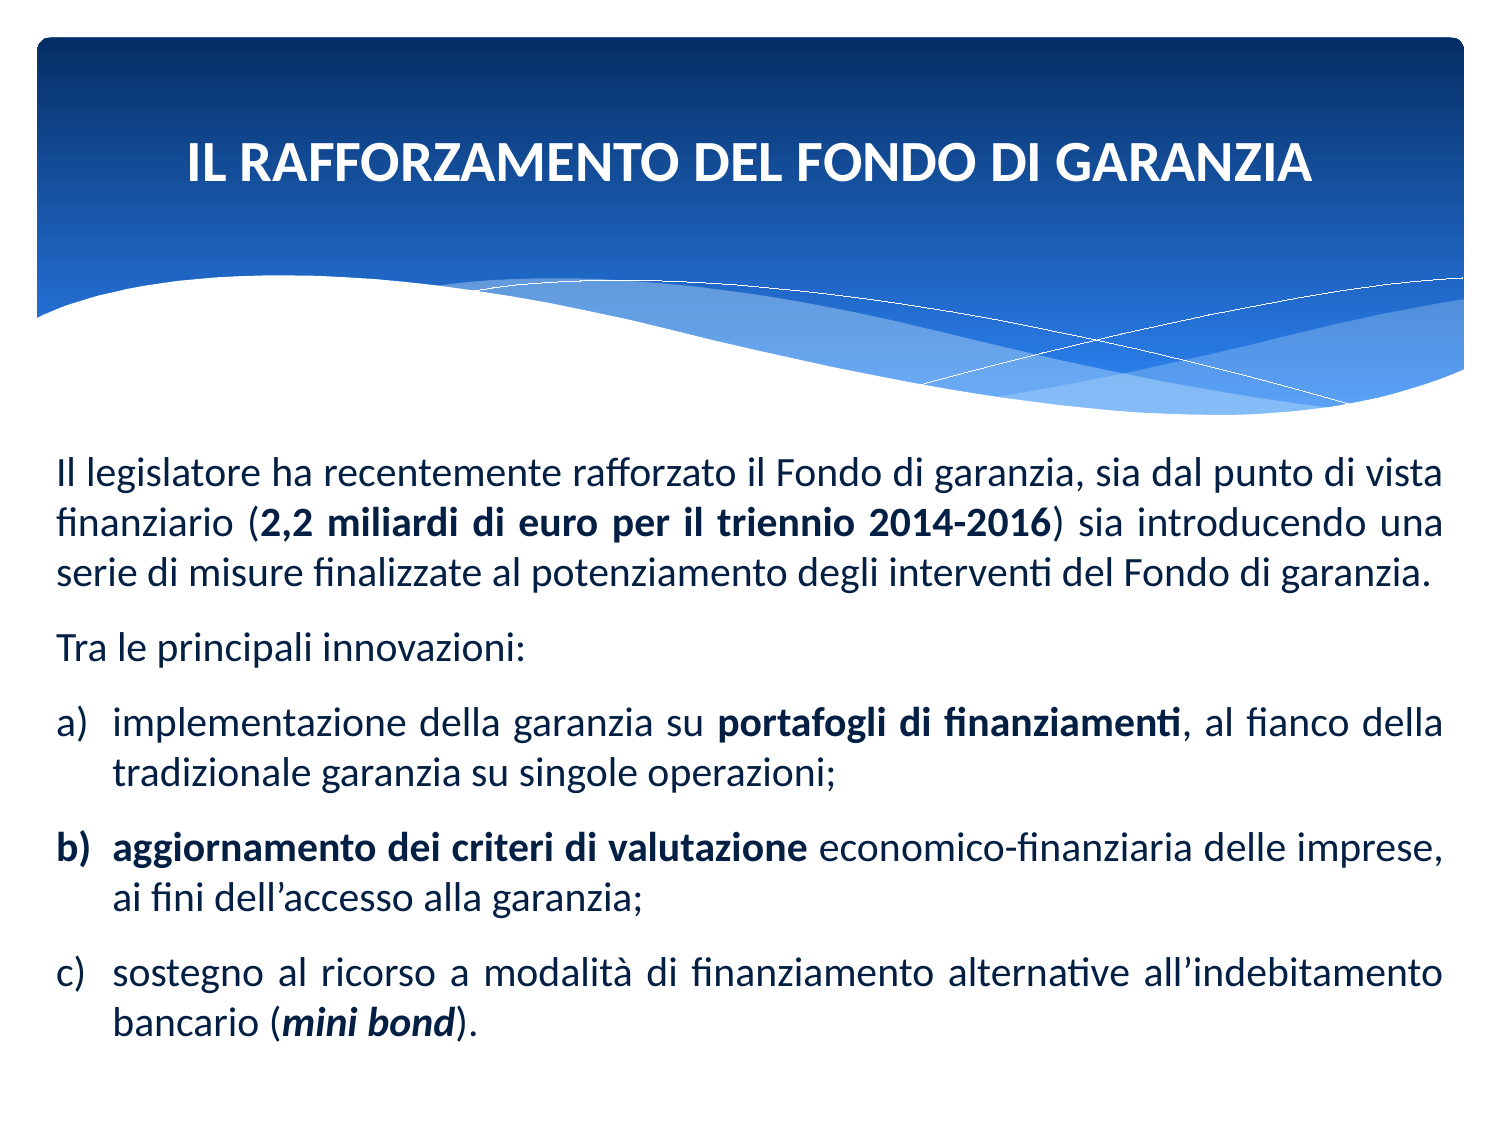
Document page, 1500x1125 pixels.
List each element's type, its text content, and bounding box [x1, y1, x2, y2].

title IL RAFFORZAMENTO DEL FONDO DI GARANZIA [75, 55, 1425, 261]
text_box Il legislatore ha recentemente rafforzato il Fondo di garanzia, sia dal punto di vista finanziario (2,2 miliardi di euro per il triennio 2014-2016) sia introducendo una serie di misure finalizzate al potenziamento degli interventi del Fondo di garanzia. Tra le principali innovazioni: implementazione della garanzia su portafogli di finanziamenti, al fianco della tradizionale garanzia su singole operazioni; aggiornamento dei criteri di valutazione economico-finanziaria delle imprese, ai fini dell’accesso alla garanzia; sostegno al ricorso a modalità di finanziamento alternative all’indebitamento bancario (mini bond). [41, 437, 1459, 1053]
